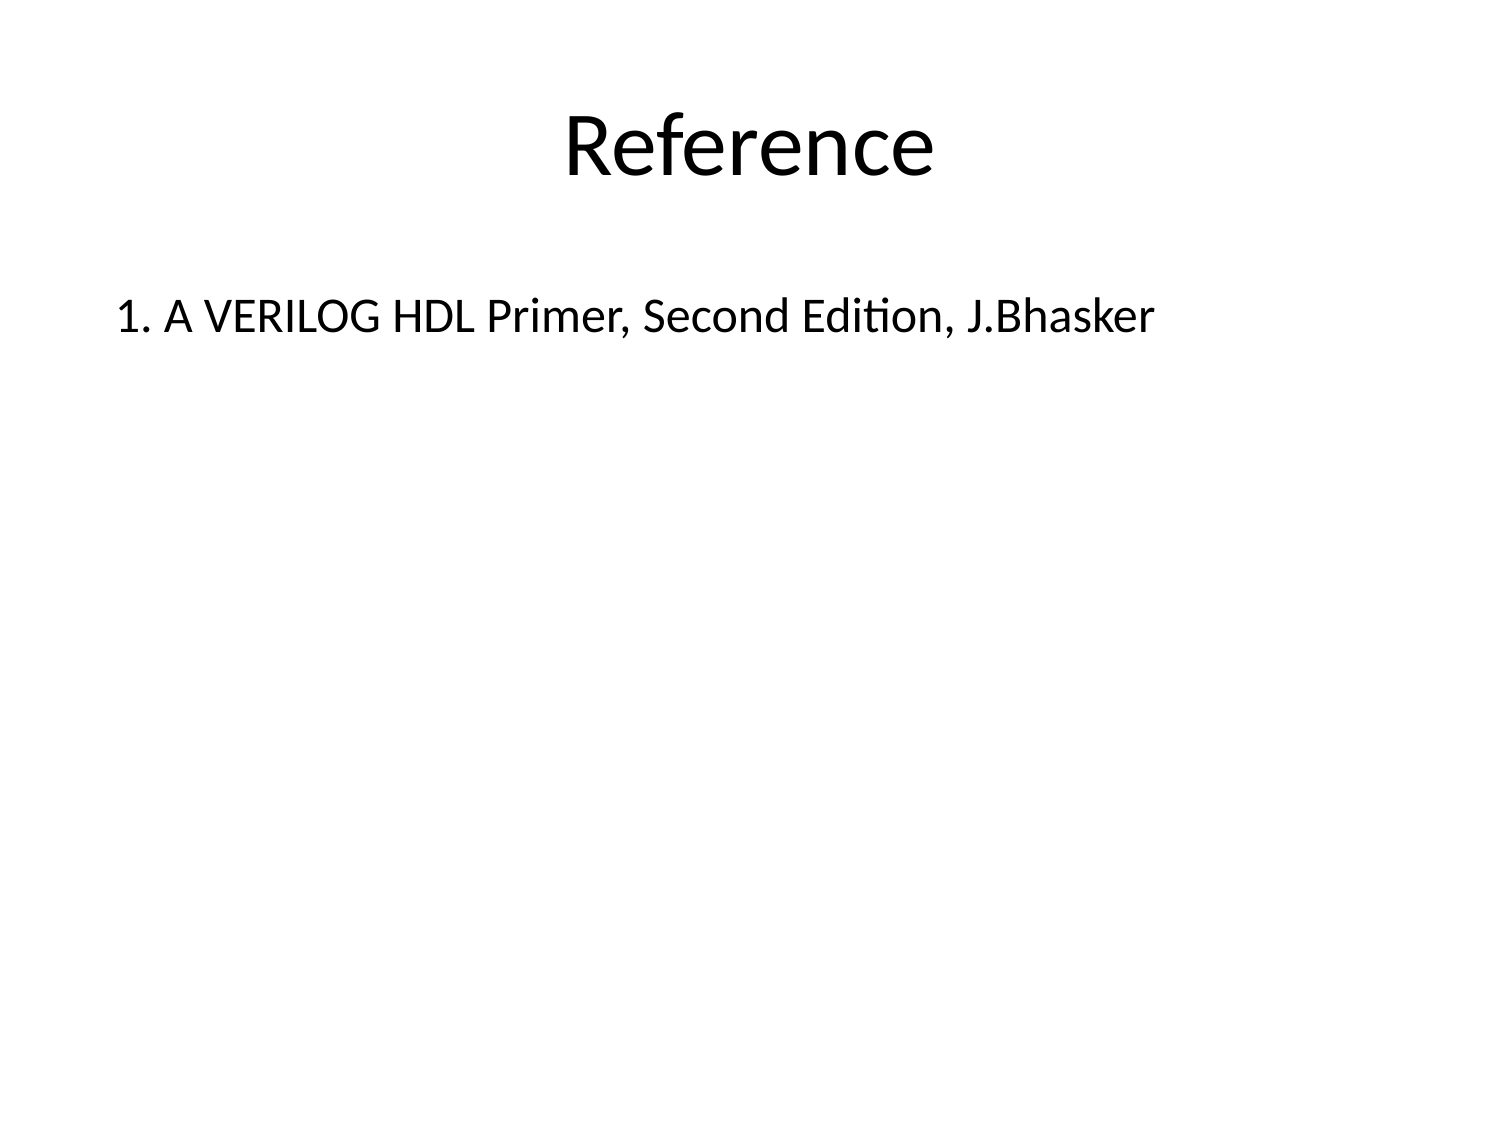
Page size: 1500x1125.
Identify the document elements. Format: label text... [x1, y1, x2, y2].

title Reference [75, 45, 1425, 233]
text_box 1. A VERILOG HDL Primer, Second Edition, J.Bhasker [99, 274, 1413, 350]
